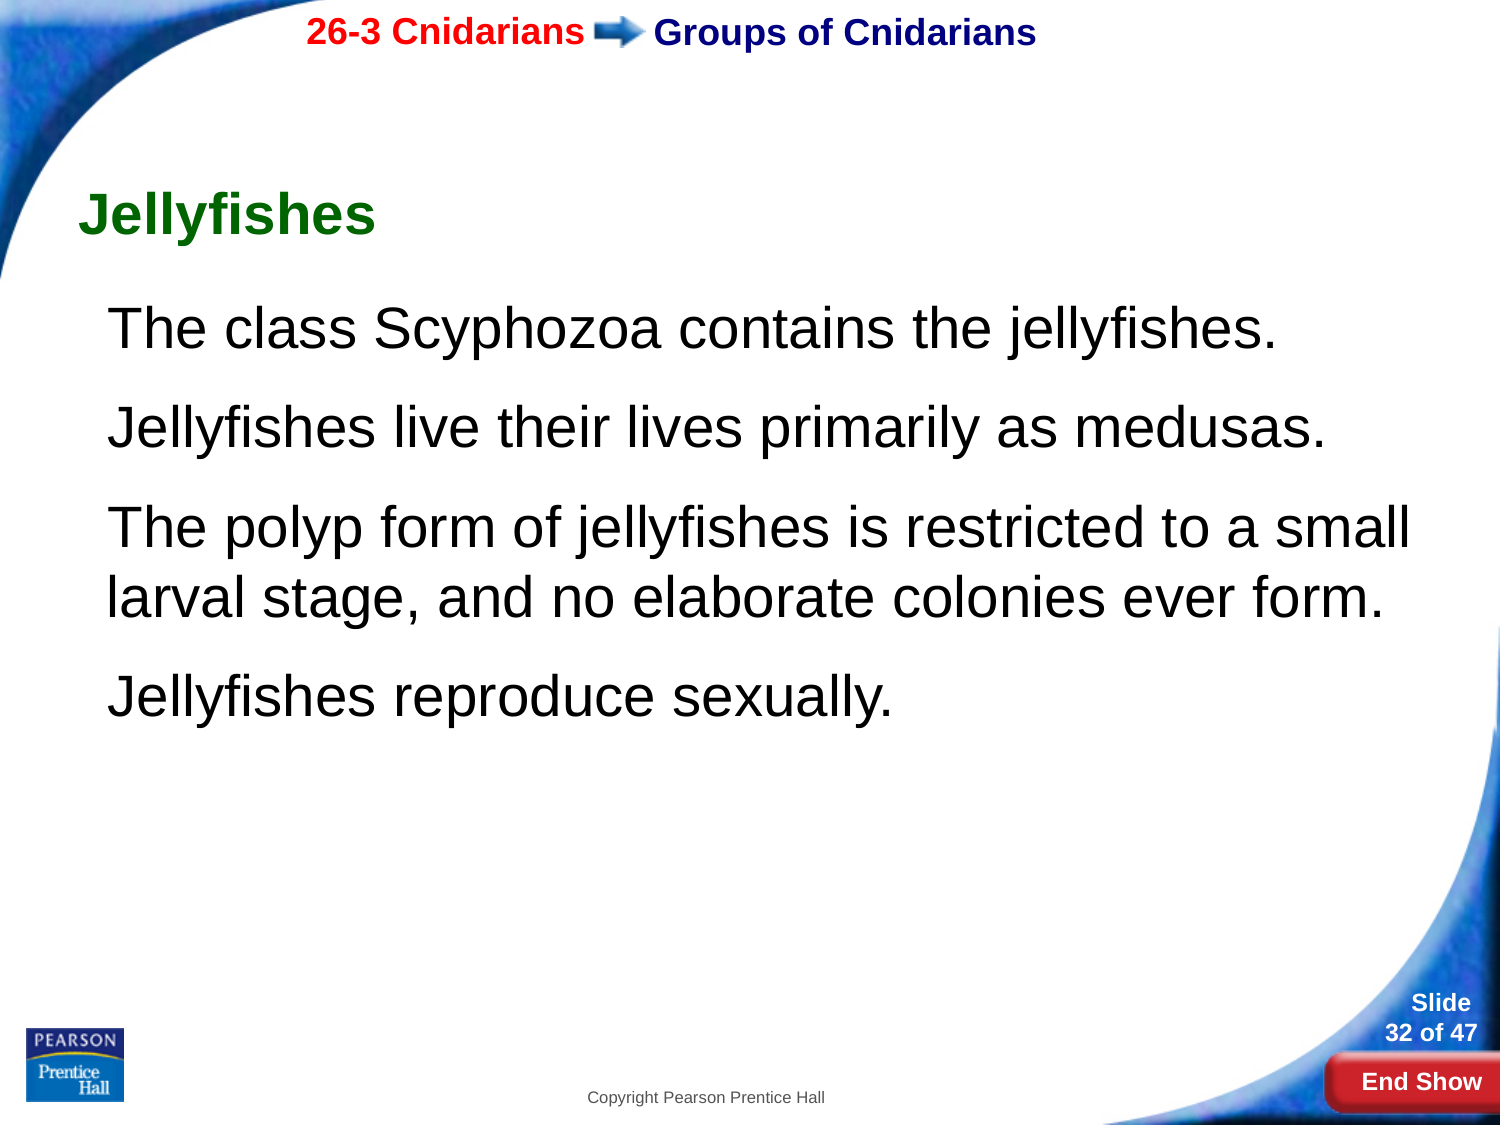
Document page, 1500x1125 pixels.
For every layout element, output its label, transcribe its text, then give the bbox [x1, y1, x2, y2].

list Jellyfishes The class Scyphozoa contains the jellyfishes. Jellyfishes live their lives primarily as medusas. The polyp form of jellyfishes is restricted to a small larval stage, and no elaborate colonies ever form. Jellyfishes reproduce sexually. [44, 179, 1448, 976]
picture [0, 0, 1500, 1125]
title Groups of Cnidarians [638, 0, 1308, 76]
footer Copyright Pearson Prentice Hall [468, 1078, 945, 1105]
